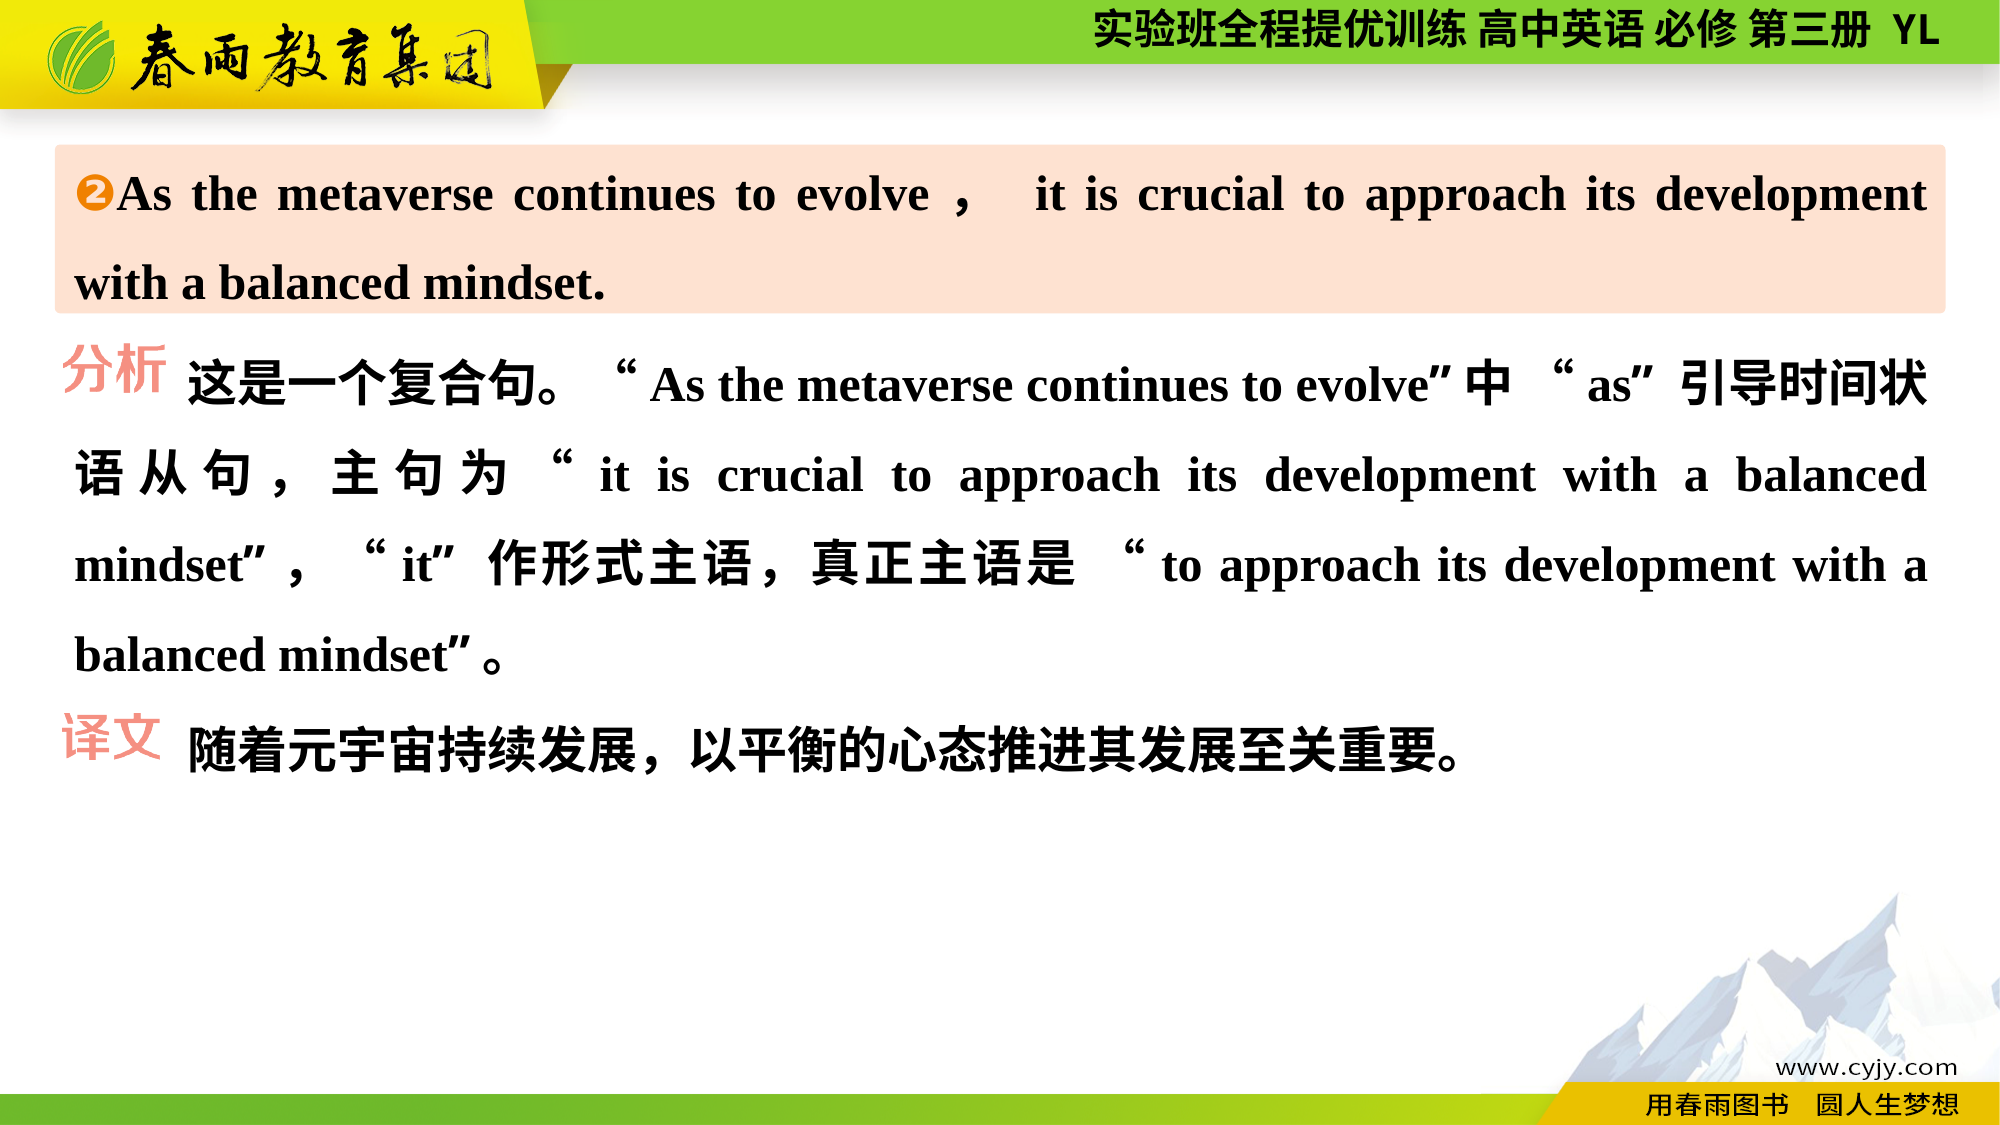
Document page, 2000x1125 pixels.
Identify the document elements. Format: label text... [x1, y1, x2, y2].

picture [0, 0, 2000, 1125]
text_box 随着元宇宙持续发展，以平衡的心态推进其发展至关重要。 [59, 680, 1944, 786]
text_box 这是一个复合句。“As the metaverse continues to evolve”中 “as” 引导时间状语从句，主句为“it is crucial to approach its development with a balanced mindset”，“it” 作形式主语，真正主语是 “to approach its development with a balanced mindset”。 [59, 314, 1944, 680]
list ❷As the metaverse continues to evolve， it is crucial to approach its development with a balanced mindset. [59, 122, 1944, 308]
text_box [54, 144, 1946, 314]
